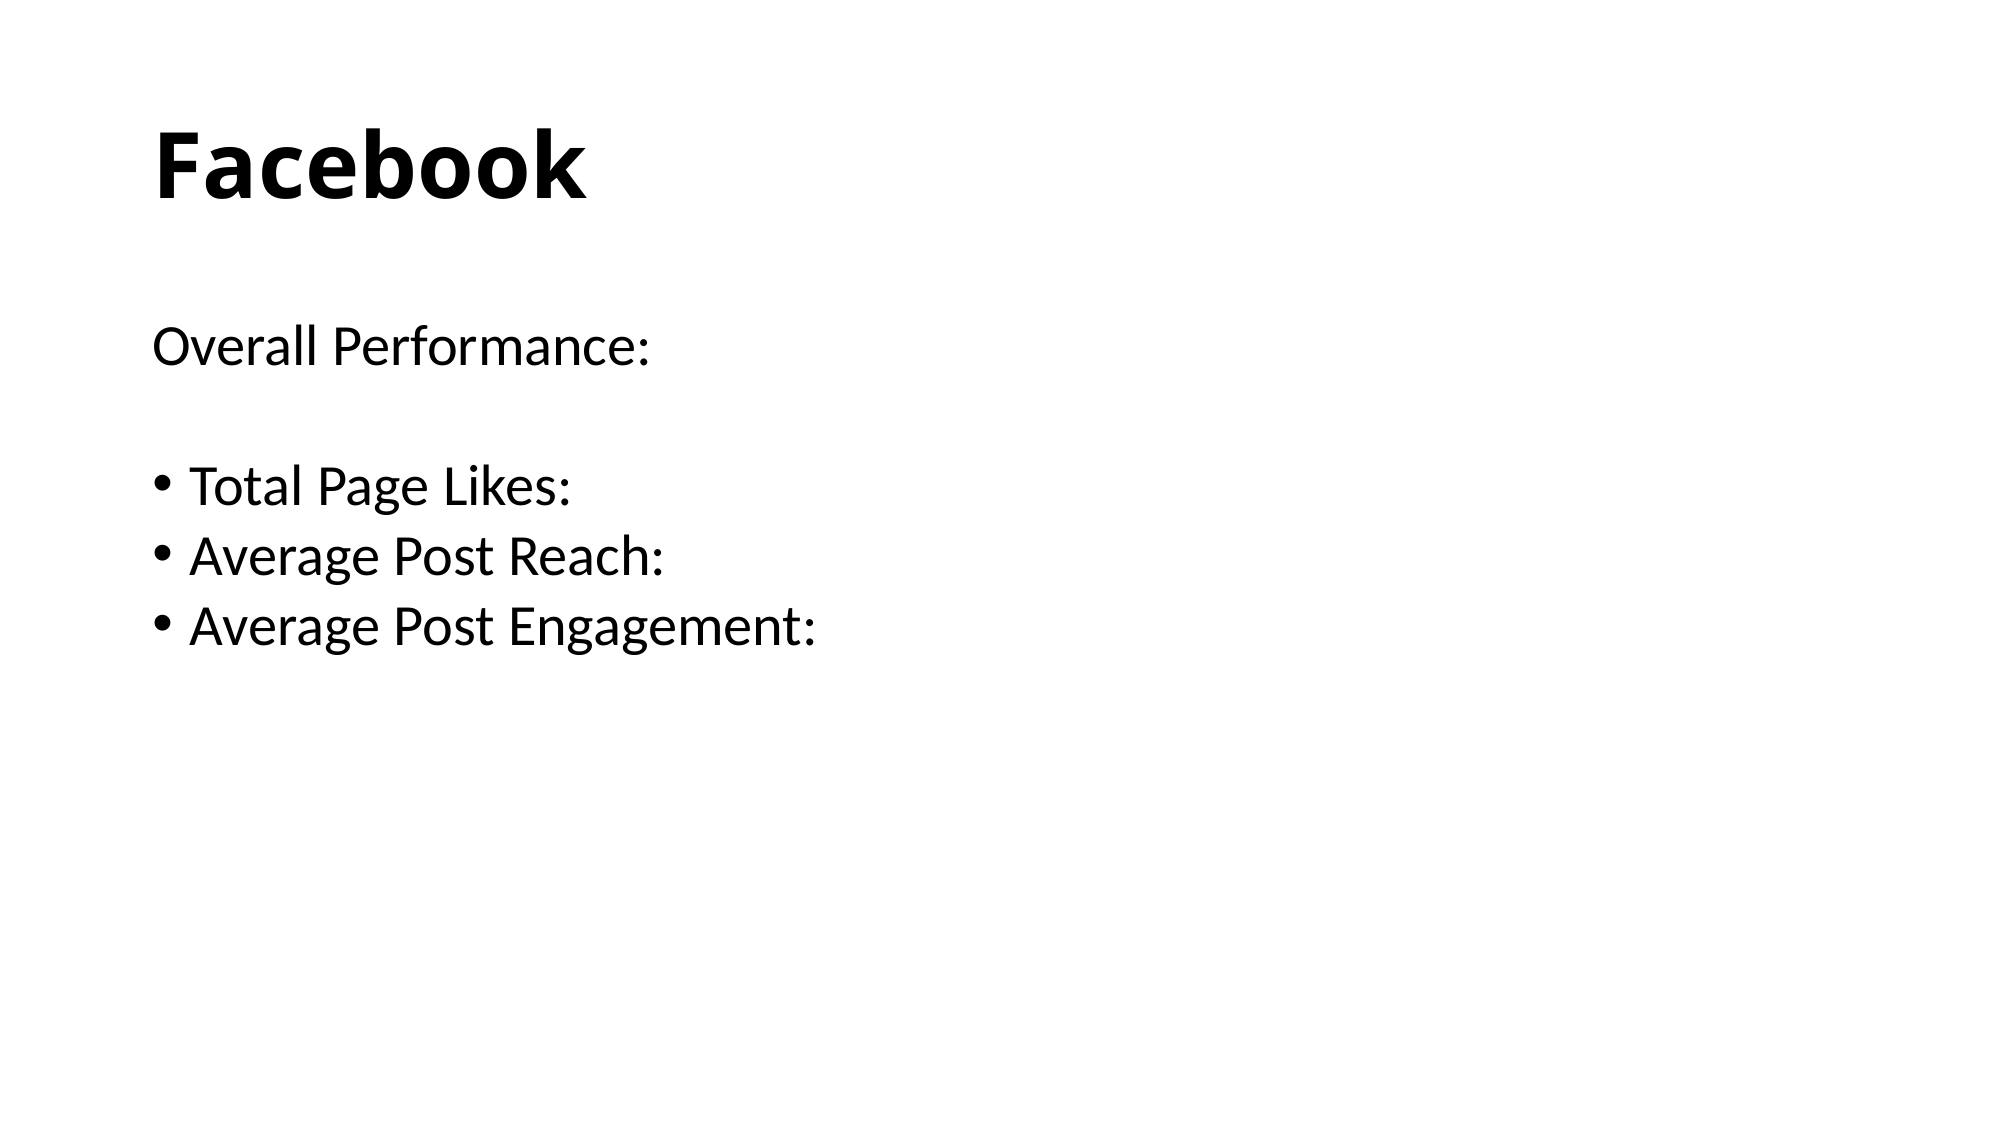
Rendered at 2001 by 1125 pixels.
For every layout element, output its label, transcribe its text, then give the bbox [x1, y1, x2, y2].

list Overall Performance: Total Page Likes: Average Post Reach: Average Post Engagement: [137, 299, 1863, 1014]
title Facebook [137, 59, 1863, 278]
